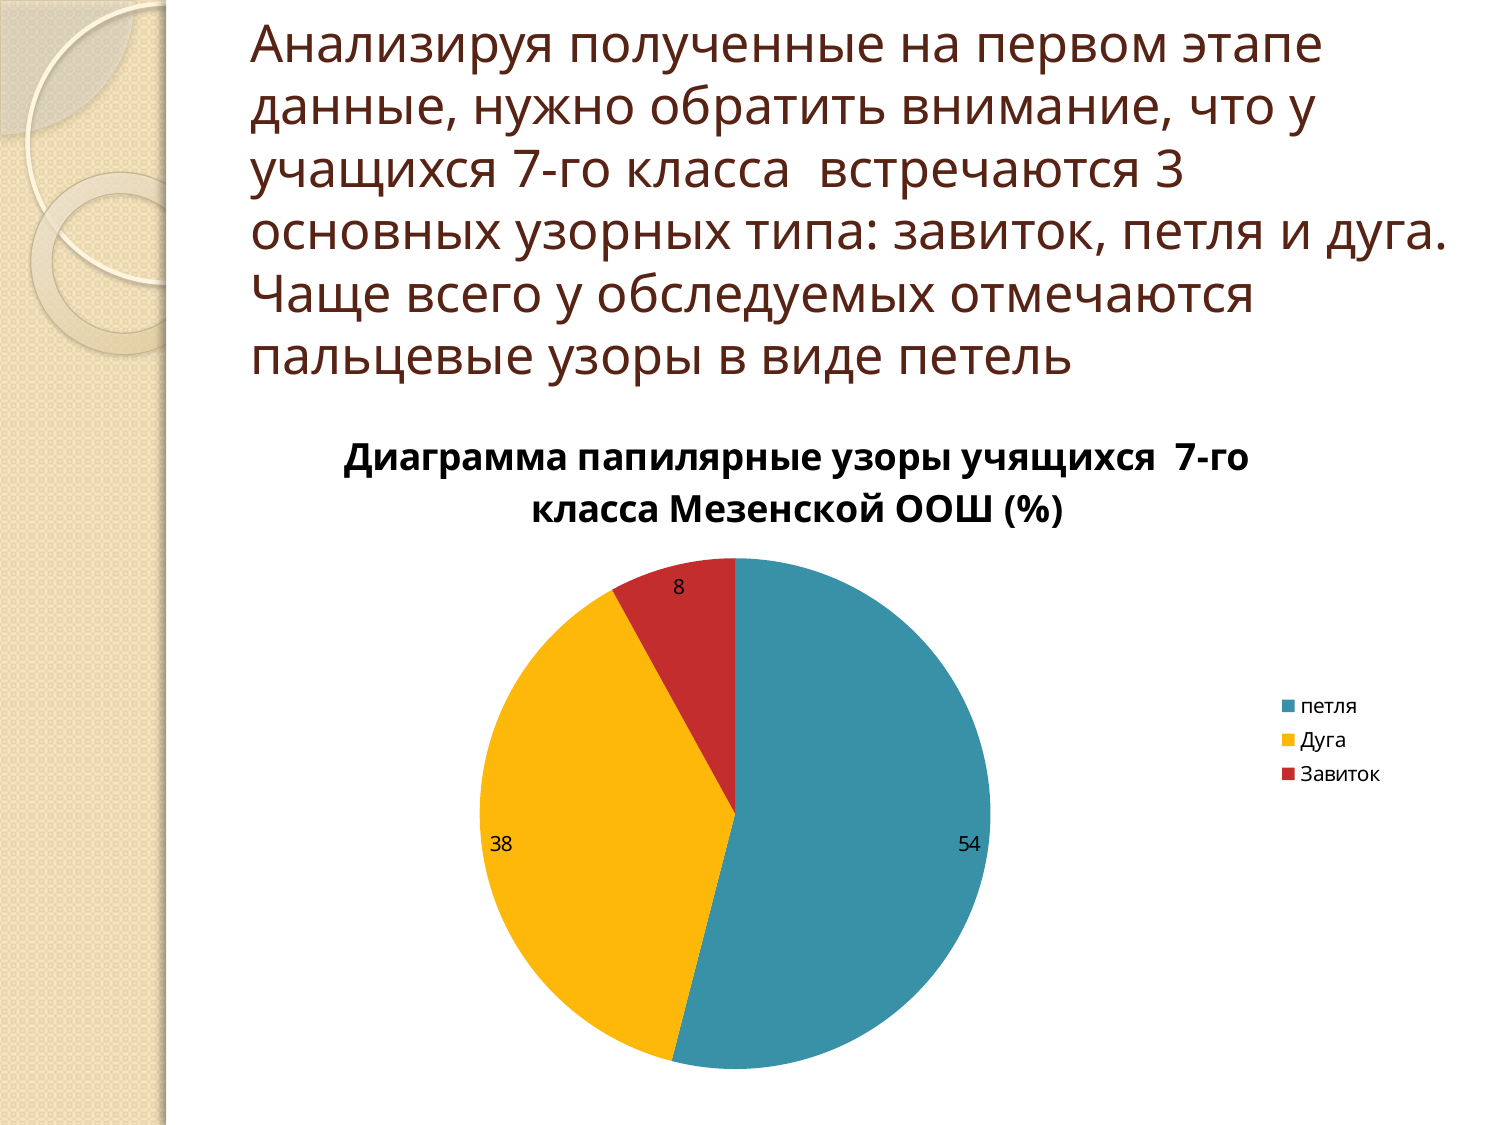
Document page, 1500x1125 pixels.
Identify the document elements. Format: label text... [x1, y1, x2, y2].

title Анализируя полученные на первом этапе данные, нужно обратить внимание, что у учащихся 7-го класса встречаются 3 основных узорных типа: завиток, петля и дуга. Чаще всего у обследуемых отмечаются пальцевые узоры в виде петель [235, 45, 1466, 350]
chart [194, 396, 1400, 1084]
